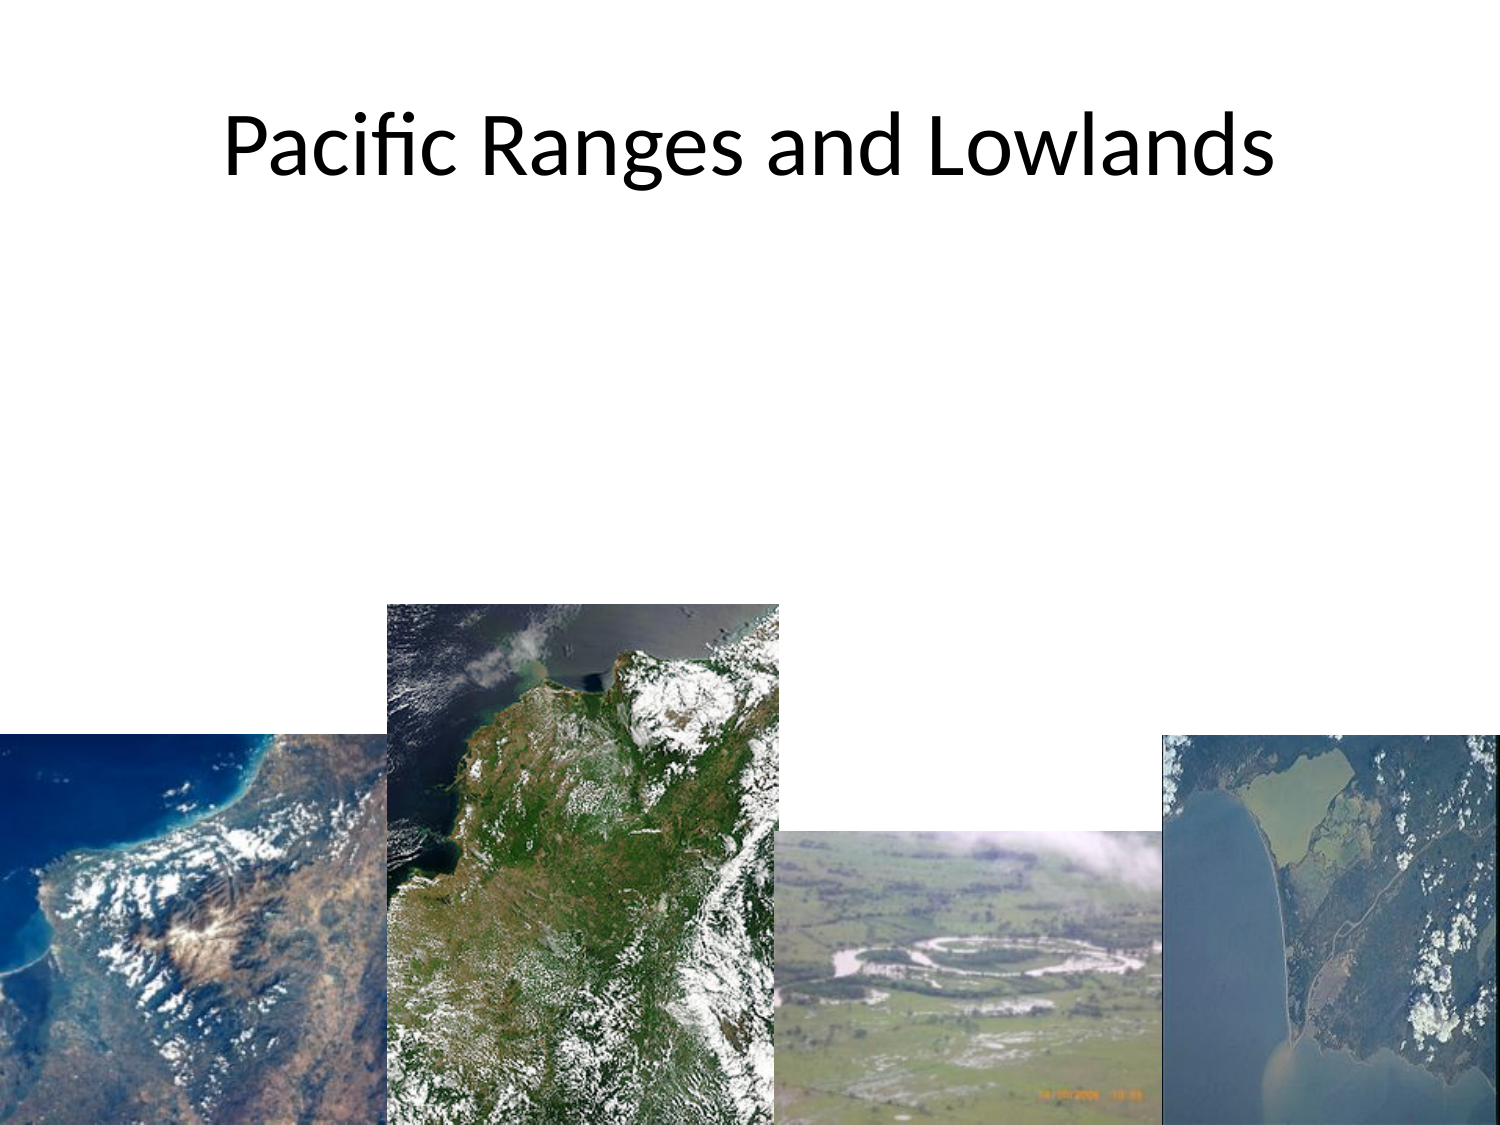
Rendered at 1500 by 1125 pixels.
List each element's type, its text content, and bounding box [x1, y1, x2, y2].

picture [0, 604, 1500, 1125]
title Pacific Ranges and Lowlands [75, 45, 1425, 233]
